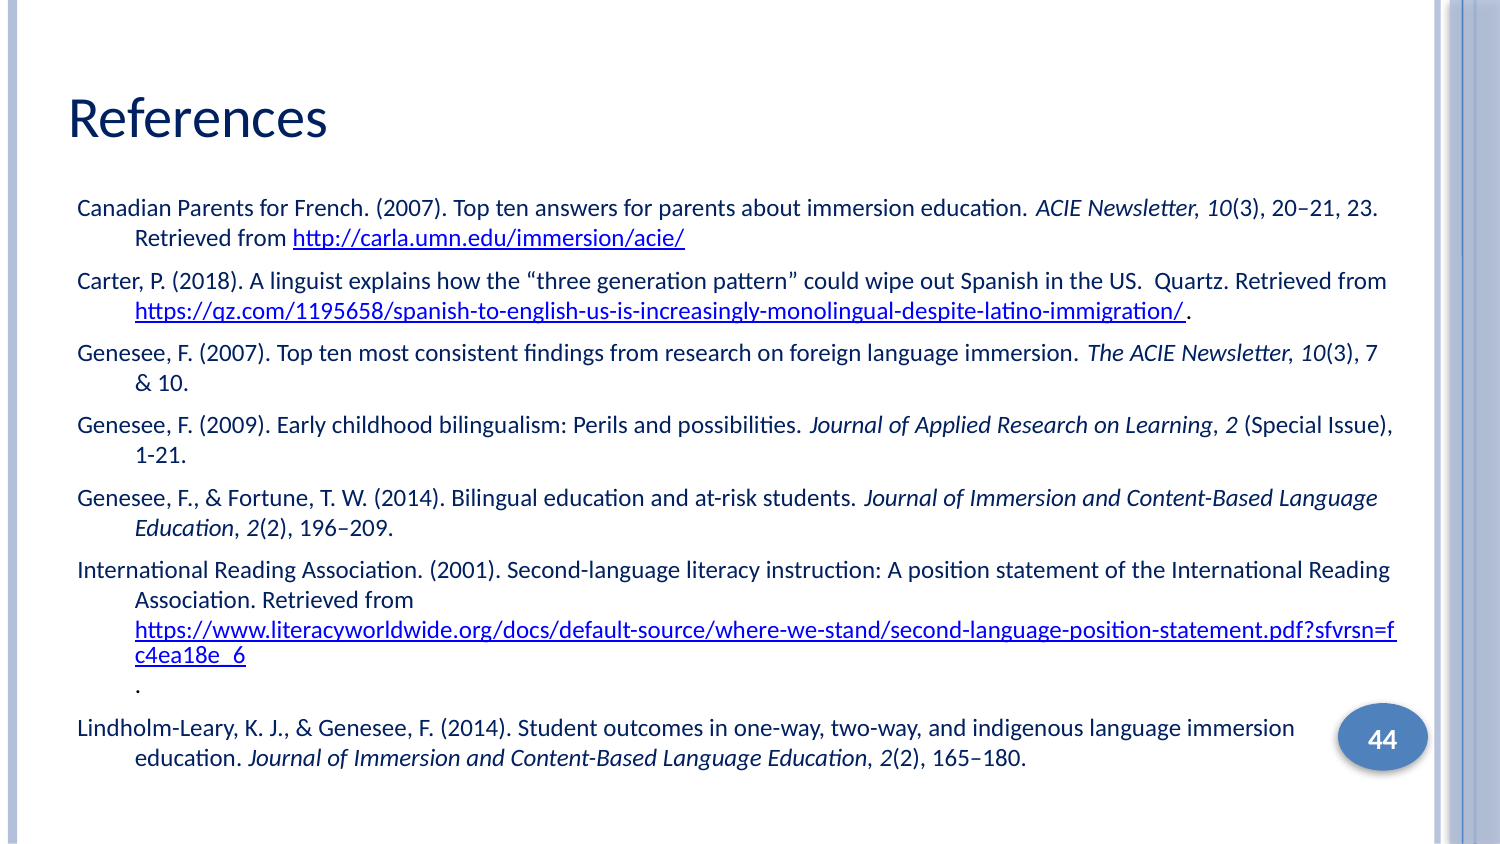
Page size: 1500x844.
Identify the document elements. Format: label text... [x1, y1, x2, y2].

text_box References [53, 71, 343, 157]
slide_number 44 [1312, 705, 1413, 770]
list Canadian Parents for French. (2007). Top ten answers for parents about immersion education. ACIE Newsletter, 10(3), 20–21, 23. Retrieved from http://carla.umn.edu/immersion/acie/ Carter, P. (2018). A linguist explains how the “three generation pattern” could wipe out Spanish in the US. Quartz. Retrieved from https://qz.com/1195658/spanish-to-english-us-is-increasingly-monolingual-despite-latino-immigration/. Genesee, F. (2007). Top ten most consistent findings from research on foreign language immersion. The ACIE Newsletter, 10(3), 7 & 10. Genesee, F. (2009). Early childhood bilingualism: Perils and possibilities. Journal of Applied Research on Learning, 2 (Special Issue), 1-21. Genesee, F., & Fortune, T. W. (2014). Bilingual education and at-risk students. Journal of Immersion and Content-Based Language Education, 2(2), 196–209. International Reading Association. (2001). Second-language literacy instruction: A position statement of the International Reading Association. Retrieved from https://www.literacyworldwide.org/docs/default-source/where-we-stand/second-language-position-statement.pdf?sfvrsn=fc4ea18e_6. Lindholm-Leary, K. J., & Genesee, F. (2014). Student outcomes in one-way, two-way, and indigenous language immersion education. Journal of Immersion and Content-Based Language Education, 2(2), 165–180. [62, 184, 1413, 760]
